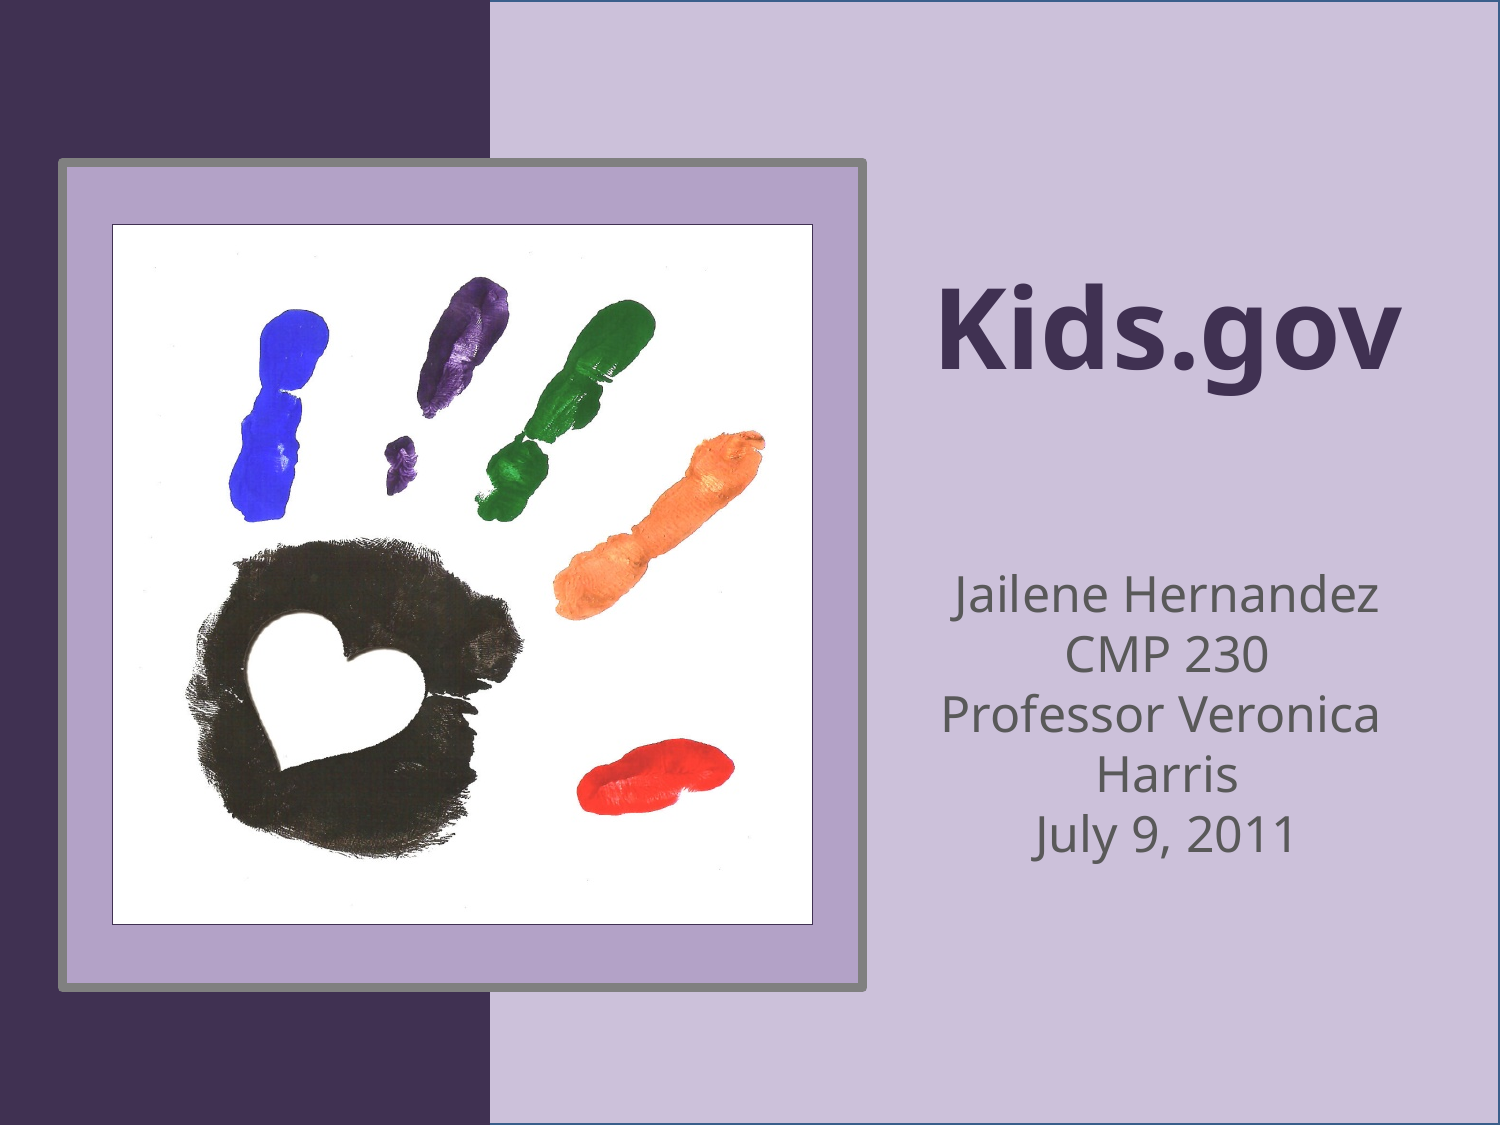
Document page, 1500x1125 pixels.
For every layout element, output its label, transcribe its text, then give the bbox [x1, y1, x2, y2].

picture [113, 225, 812, 924]
text_box Kids.gov Jailene Hernandez CMP 230 Professor Veronica Harris July 9, 2011 [917, 249, 1418, 940]
